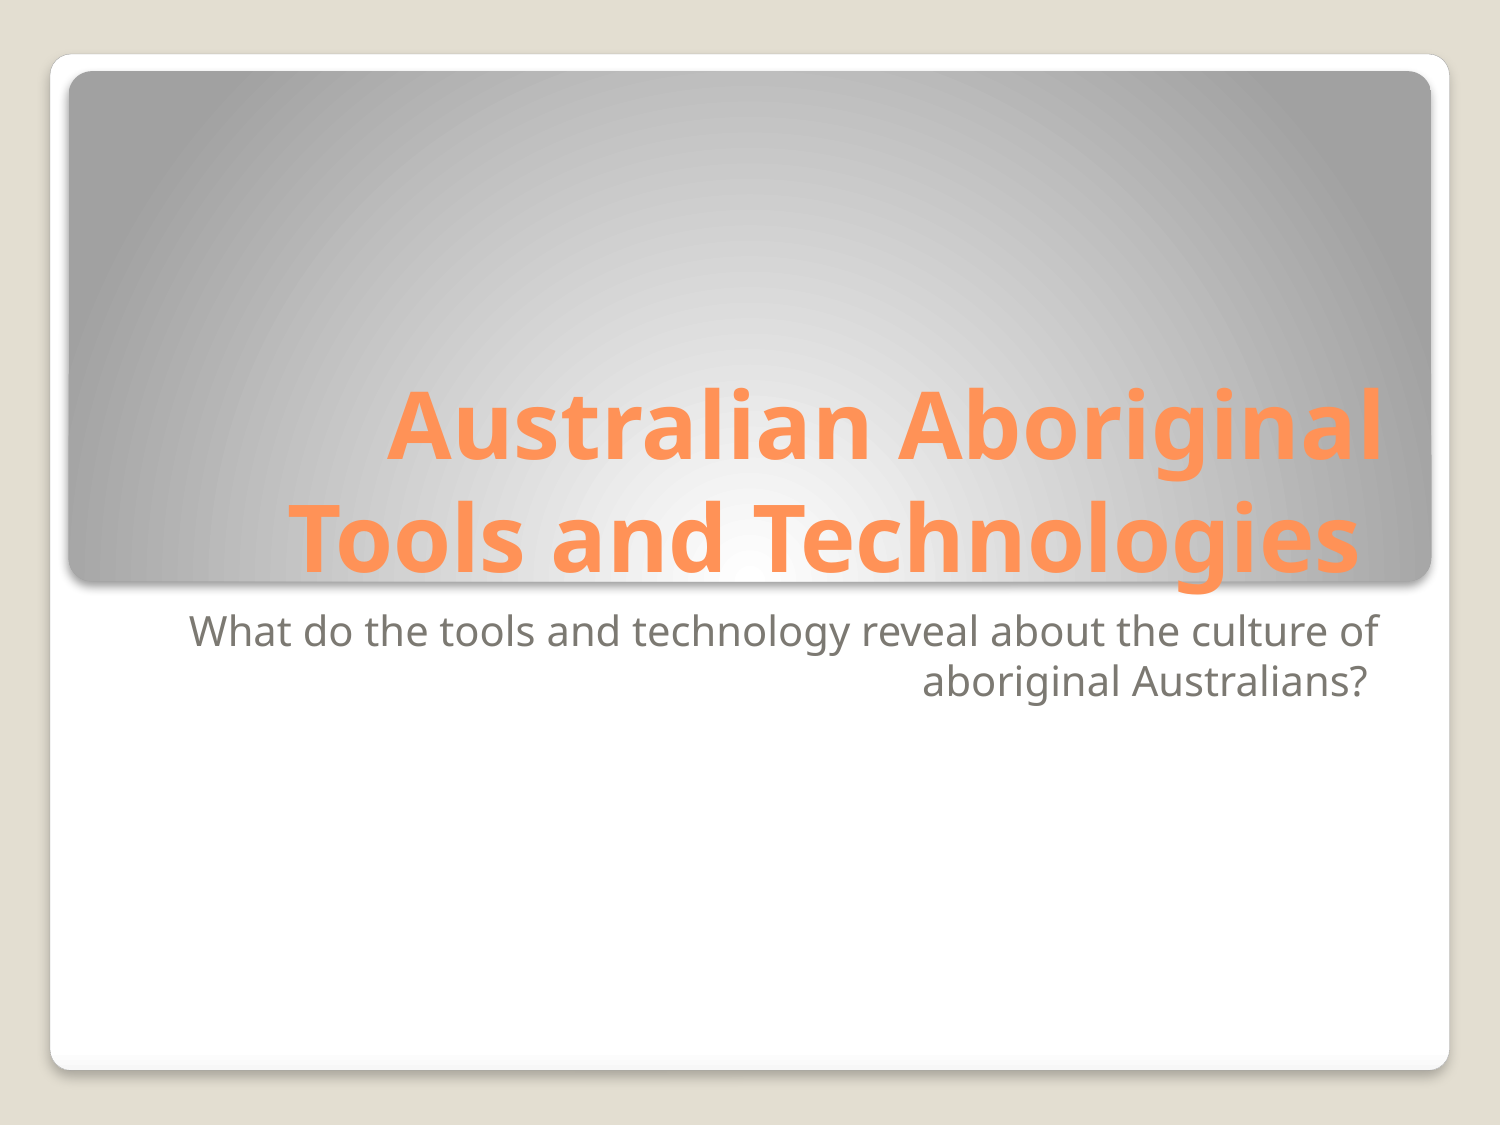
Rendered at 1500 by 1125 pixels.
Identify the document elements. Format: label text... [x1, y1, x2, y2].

subtitle What do the tools and technology reveal about the culture of aboriginal Australians? [118, 604, 1394, 755]
title Australian Aboriginal Tools and Technologies [118, 298, 1394, 599]
